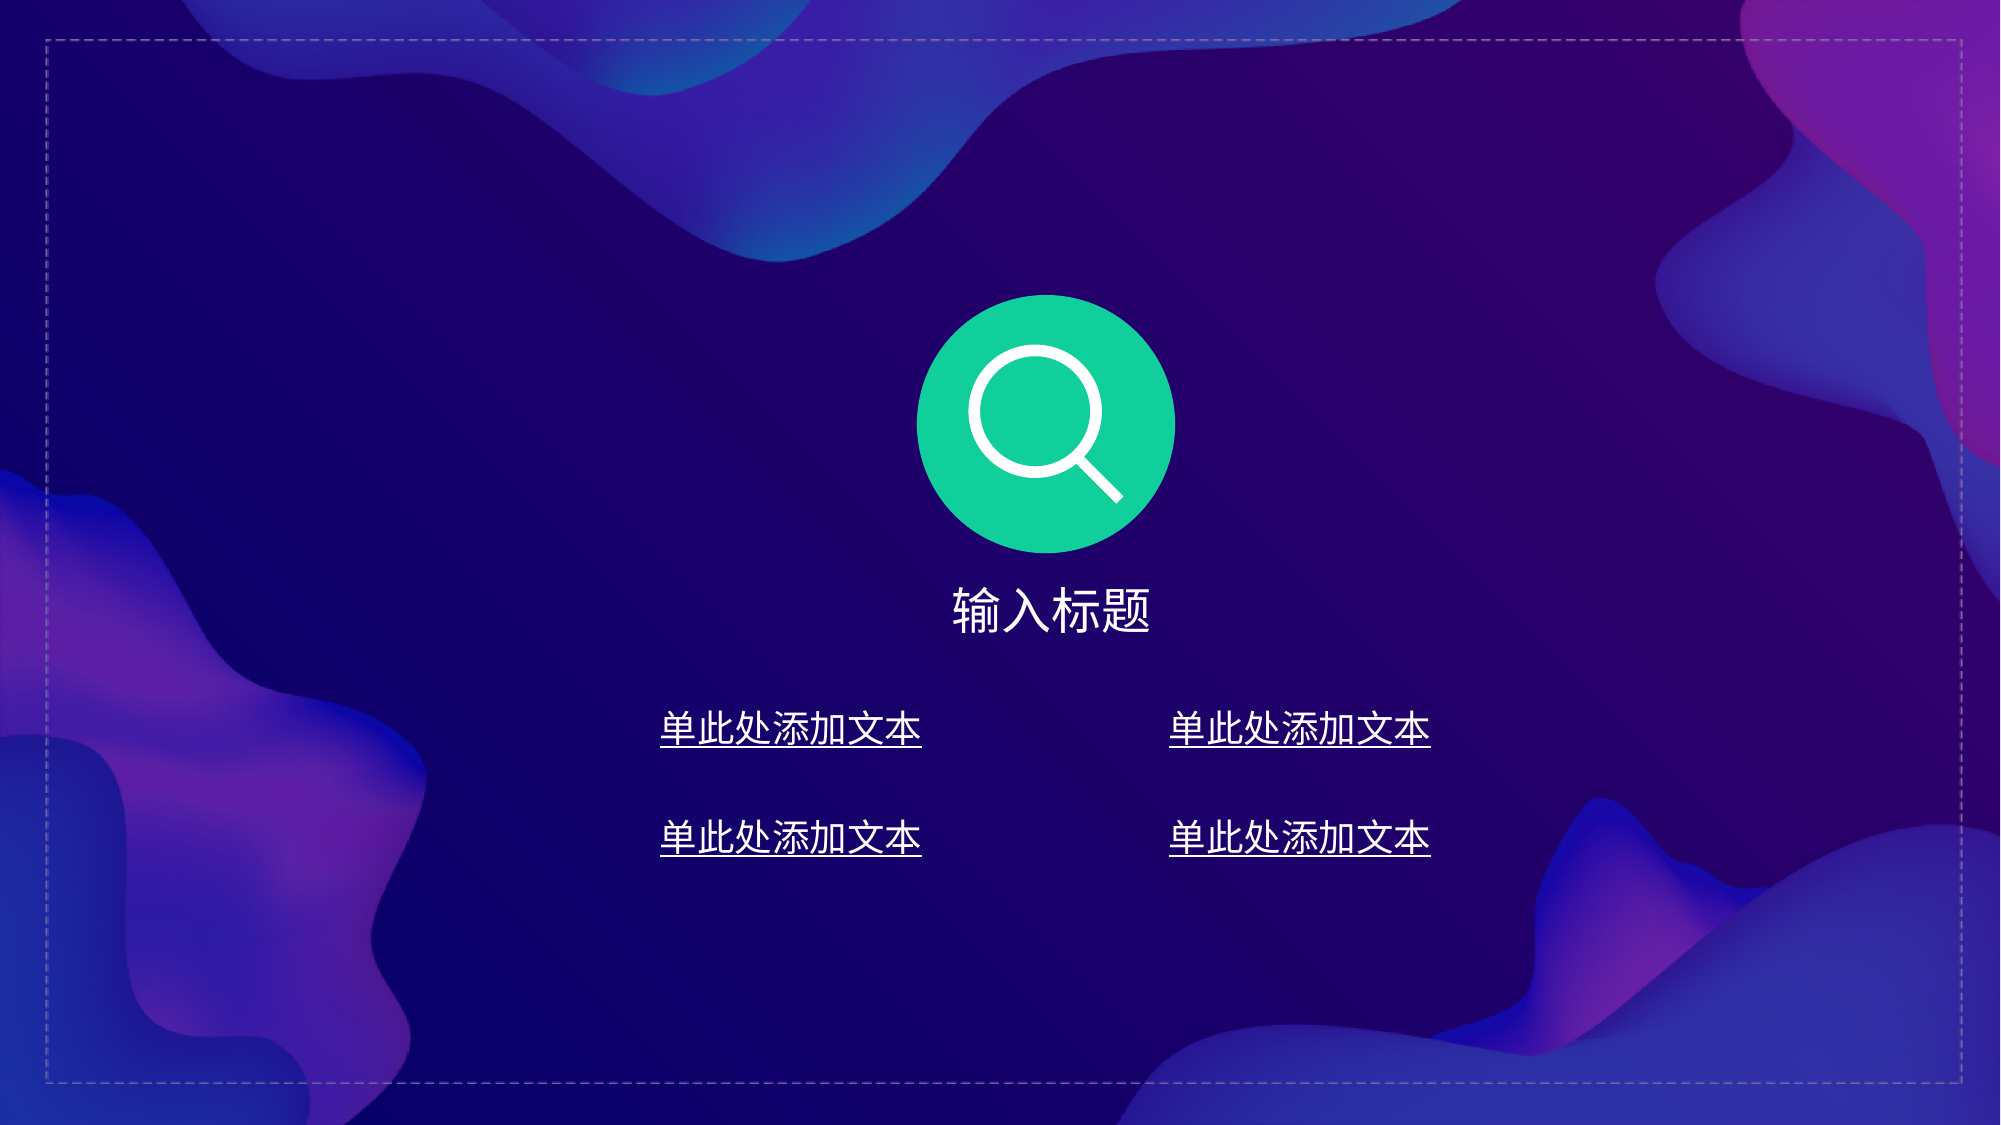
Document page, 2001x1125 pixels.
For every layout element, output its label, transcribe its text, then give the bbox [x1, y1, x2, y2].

text_box 单此处添加文本 [583, 808, 999, 865]
text_box 单此处添加文本 [583, 699, 999, 756]
picture [0, 0, 2001, 1125]
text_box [911, 294, 1192, 648]
text_box 单此处添加文本 [1093, 699, 1508, 756]
text_box 单此处添加文本 [1093, 808, 1508, 865]
